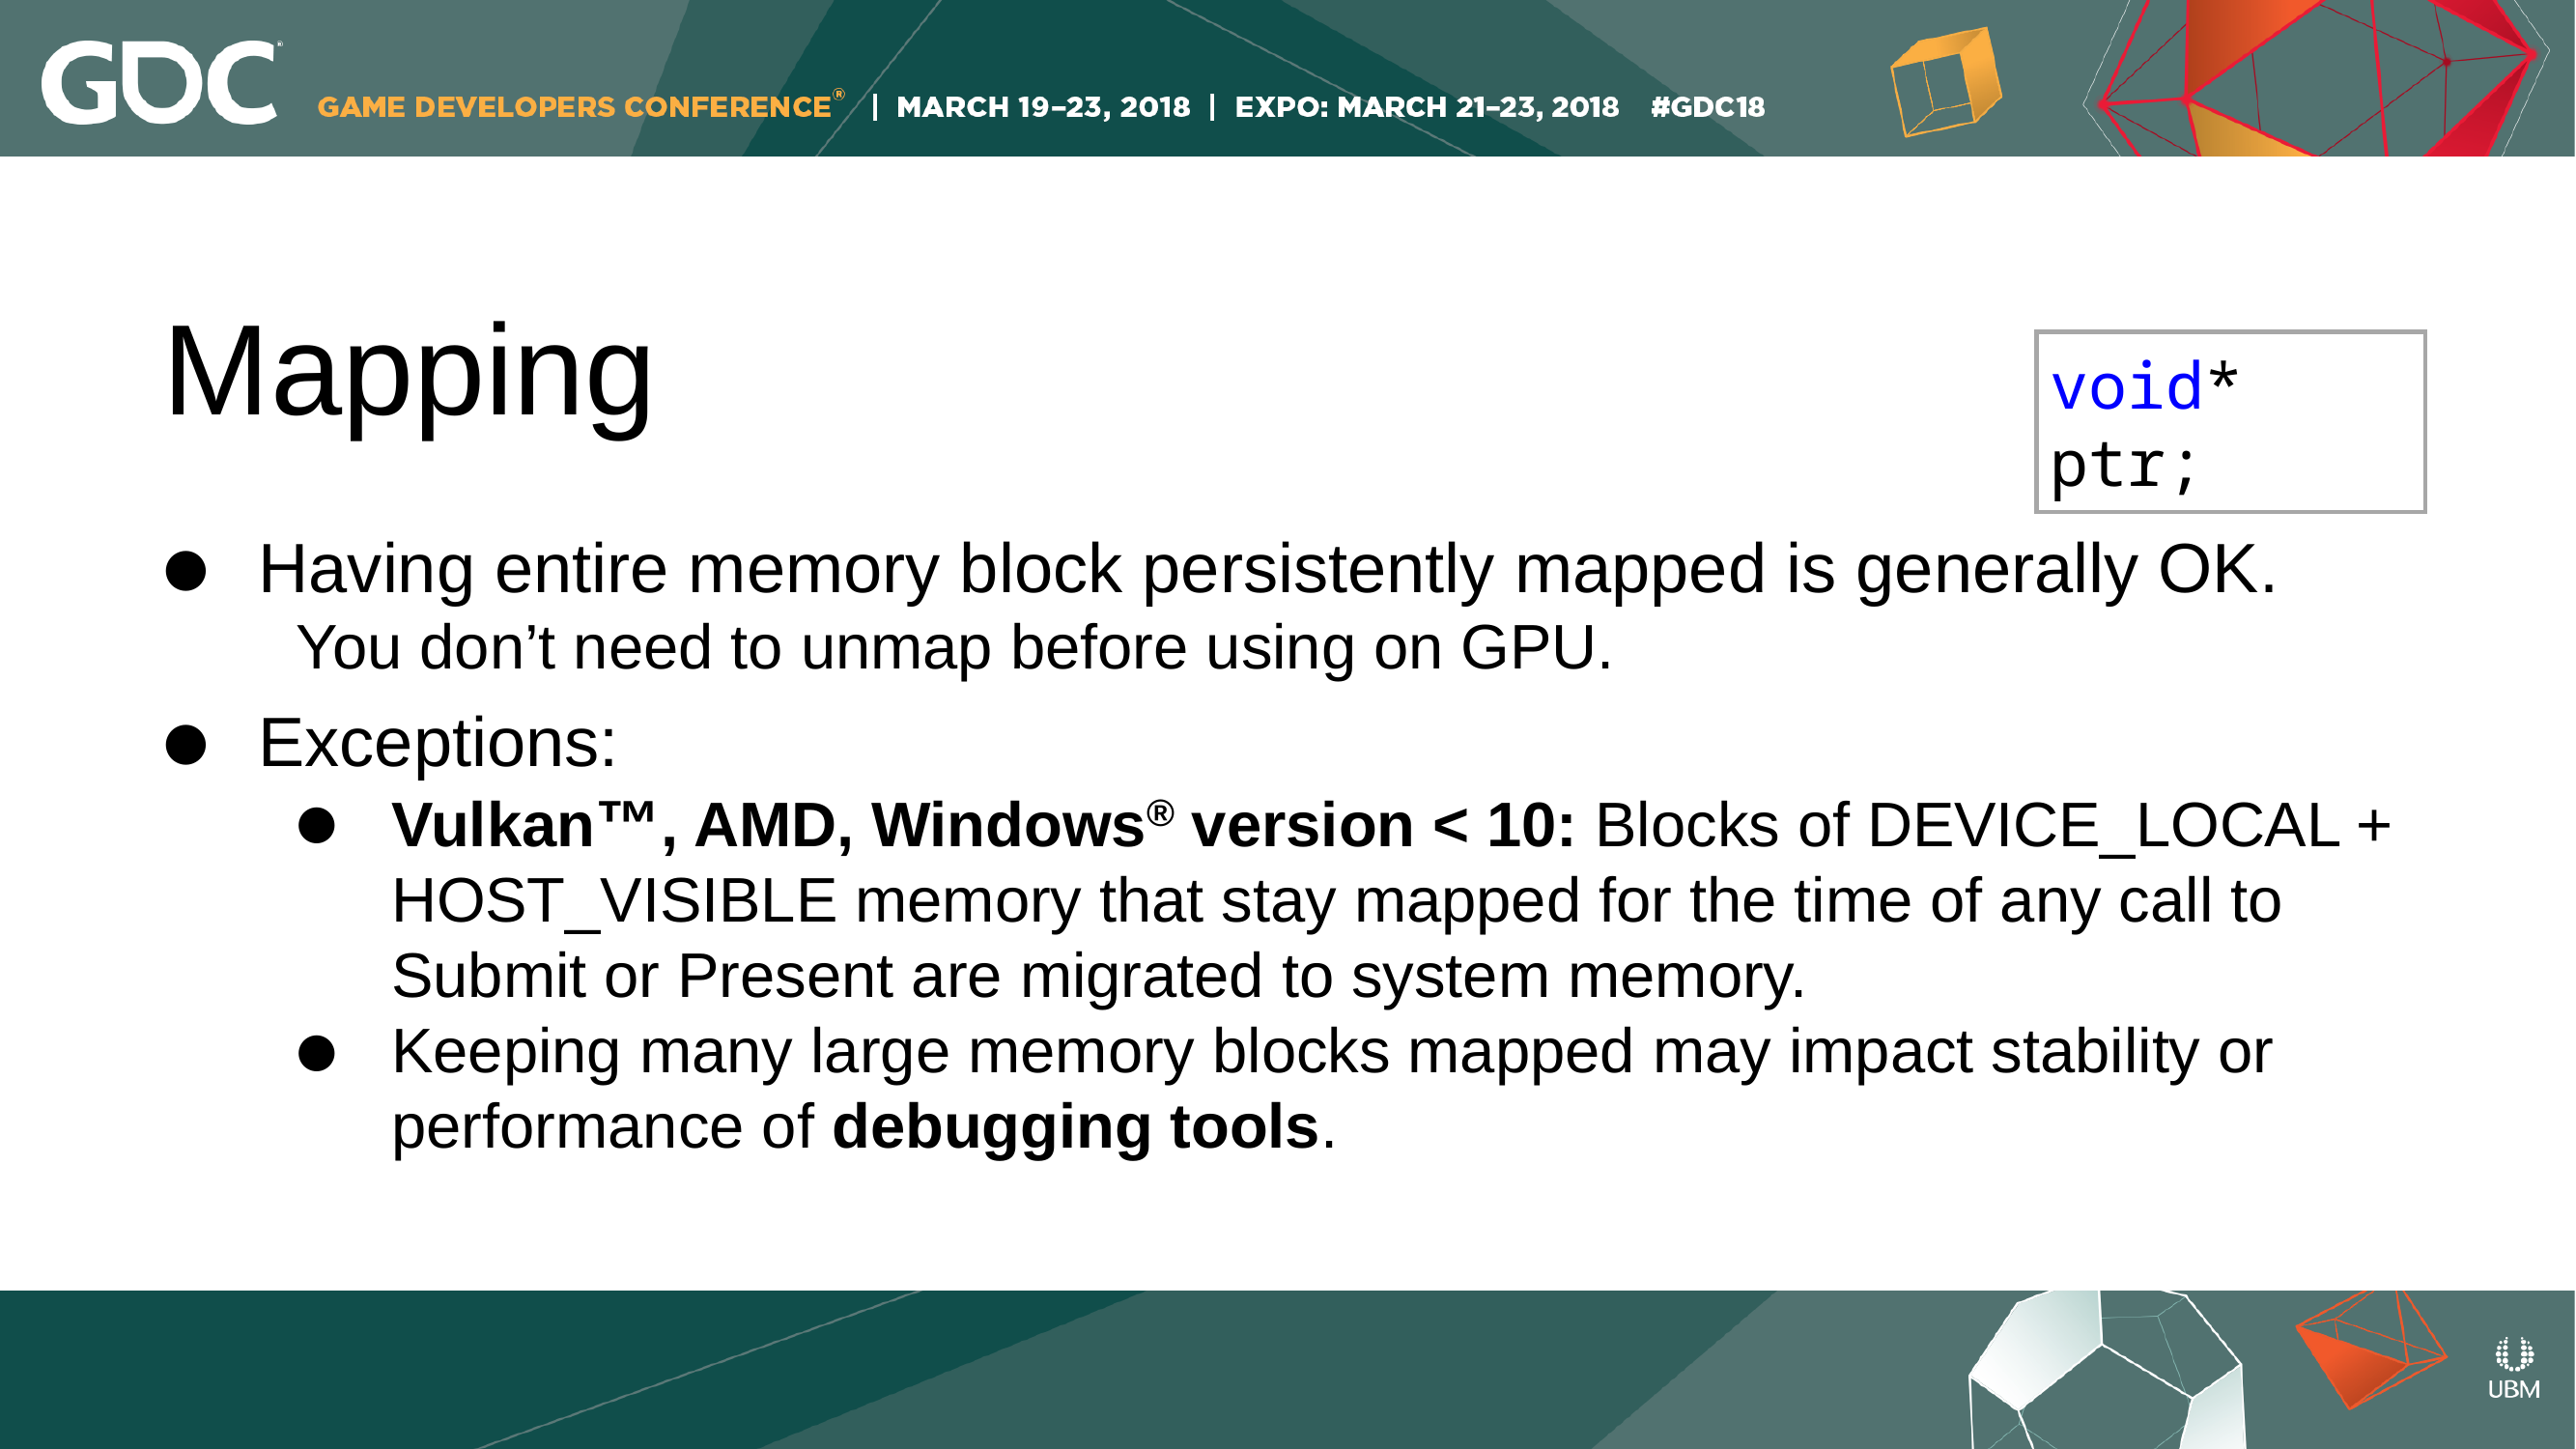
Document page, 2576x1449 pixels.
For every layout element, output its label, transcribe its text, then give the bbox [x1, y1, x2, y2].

picture [0, 0, 2575, 1449]
title Mapping [150, 272, 2426, 495]
list Having entire memory block persistently mapped is generally OK. You don’t need to unmap before using on GPU. Exceptions: Vulkan™, AMD, Windows® version < 10: Blocks of DEVICE_LOCAL + HOST_VISIBLE memory that stay mapped for the time of any call to Submit or Present are migrated to system memory. Keeping many large memory blocks mapped may impact stability or performance of debugging tools. [150, 509, 2426, 1284]
text_box void* ptr; [2036, 331, 2426, 512]
